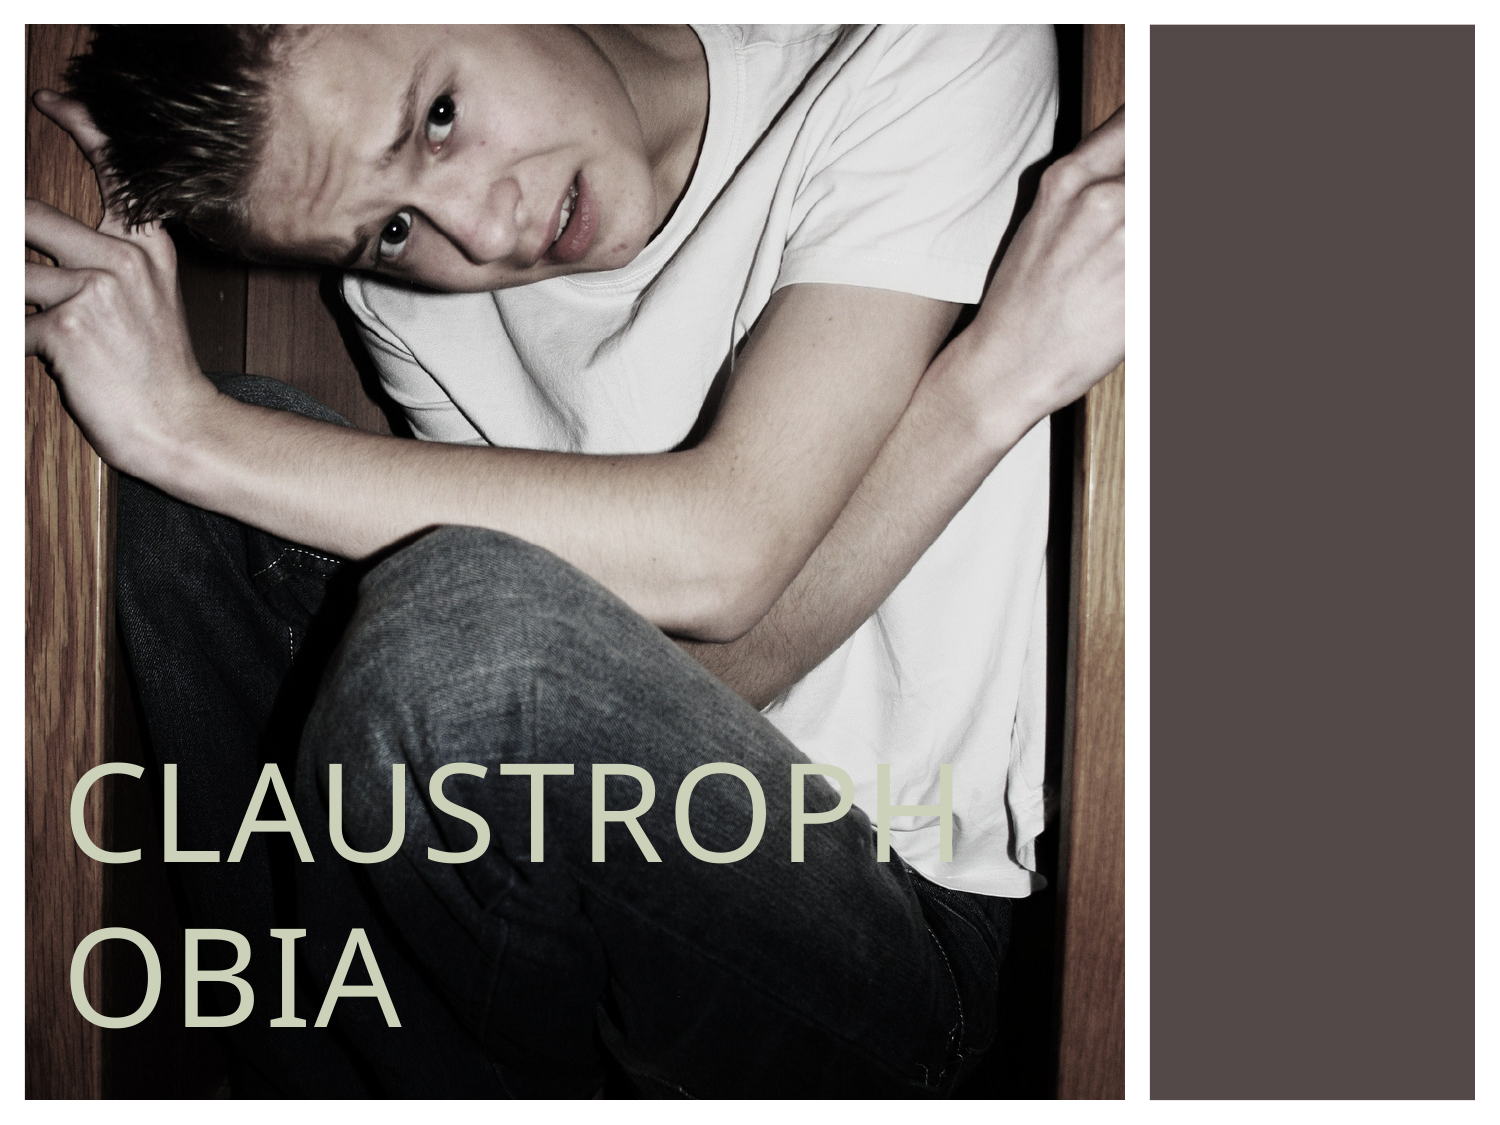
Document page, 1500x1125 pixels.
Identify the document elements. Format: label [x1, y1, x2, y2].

picture [24, 24, 1126, 1101]
